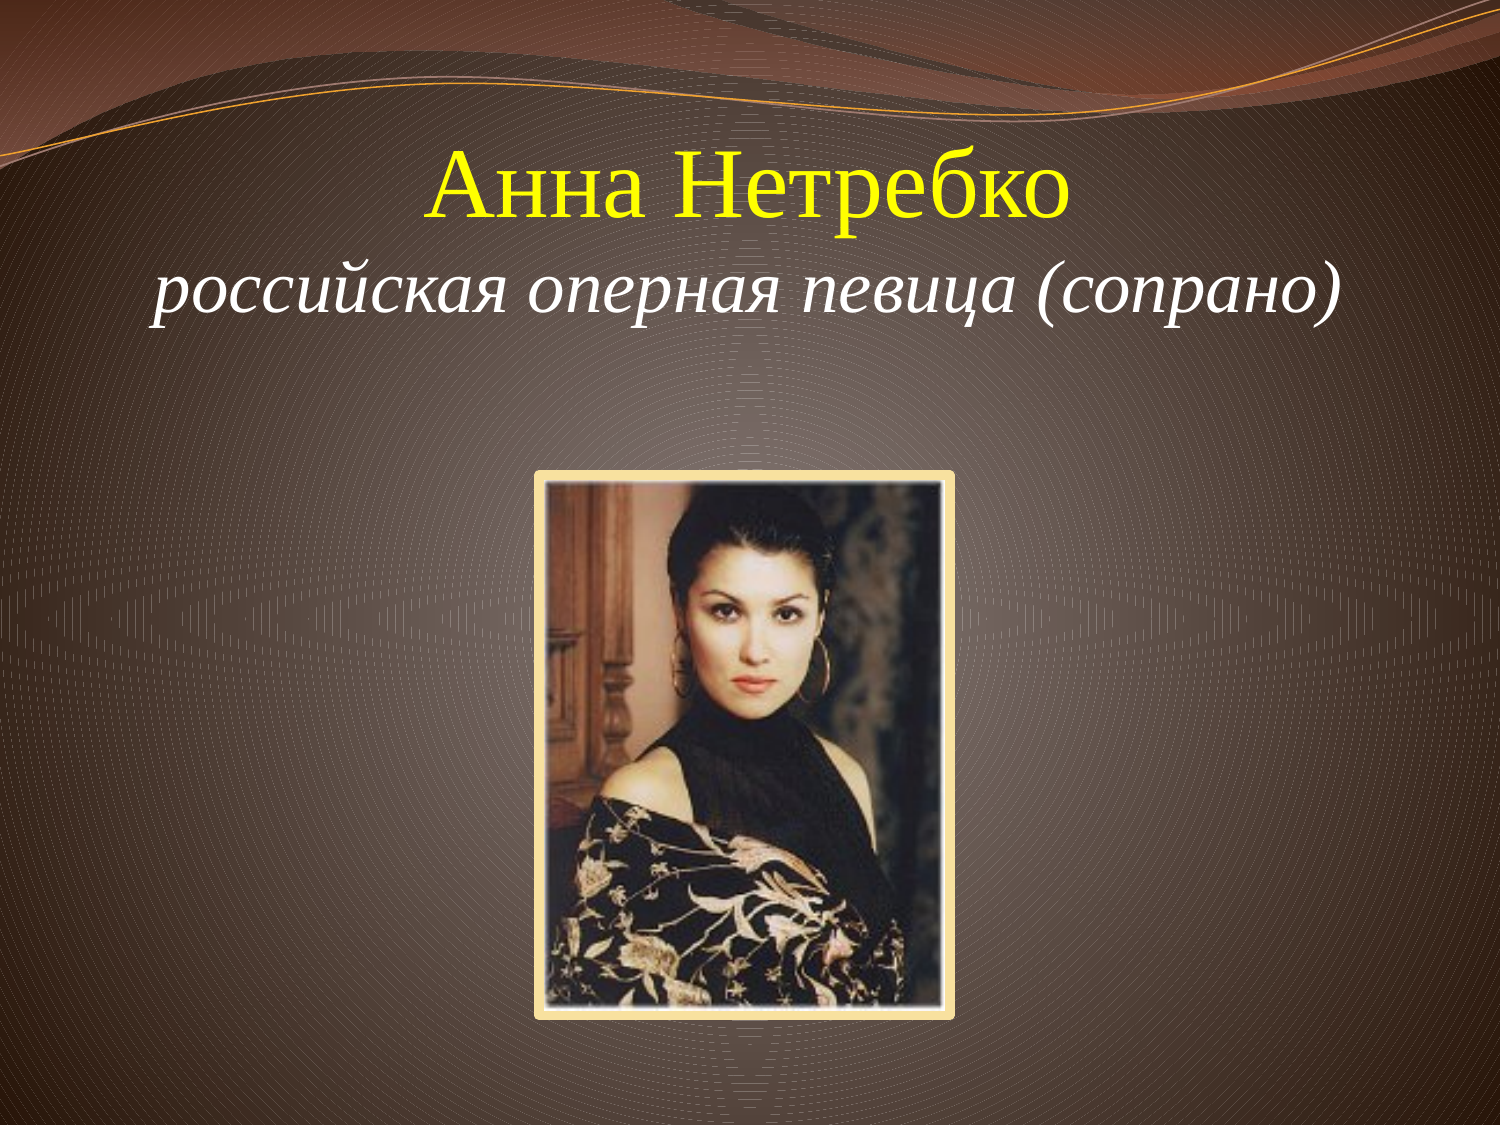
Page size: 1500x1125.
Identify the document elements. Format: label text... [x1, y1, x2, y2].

picture [543, 479, 946, 1011]
title Анна Нетребко российская оперная певица (сопрано) [76, 66, 1424, 988]
